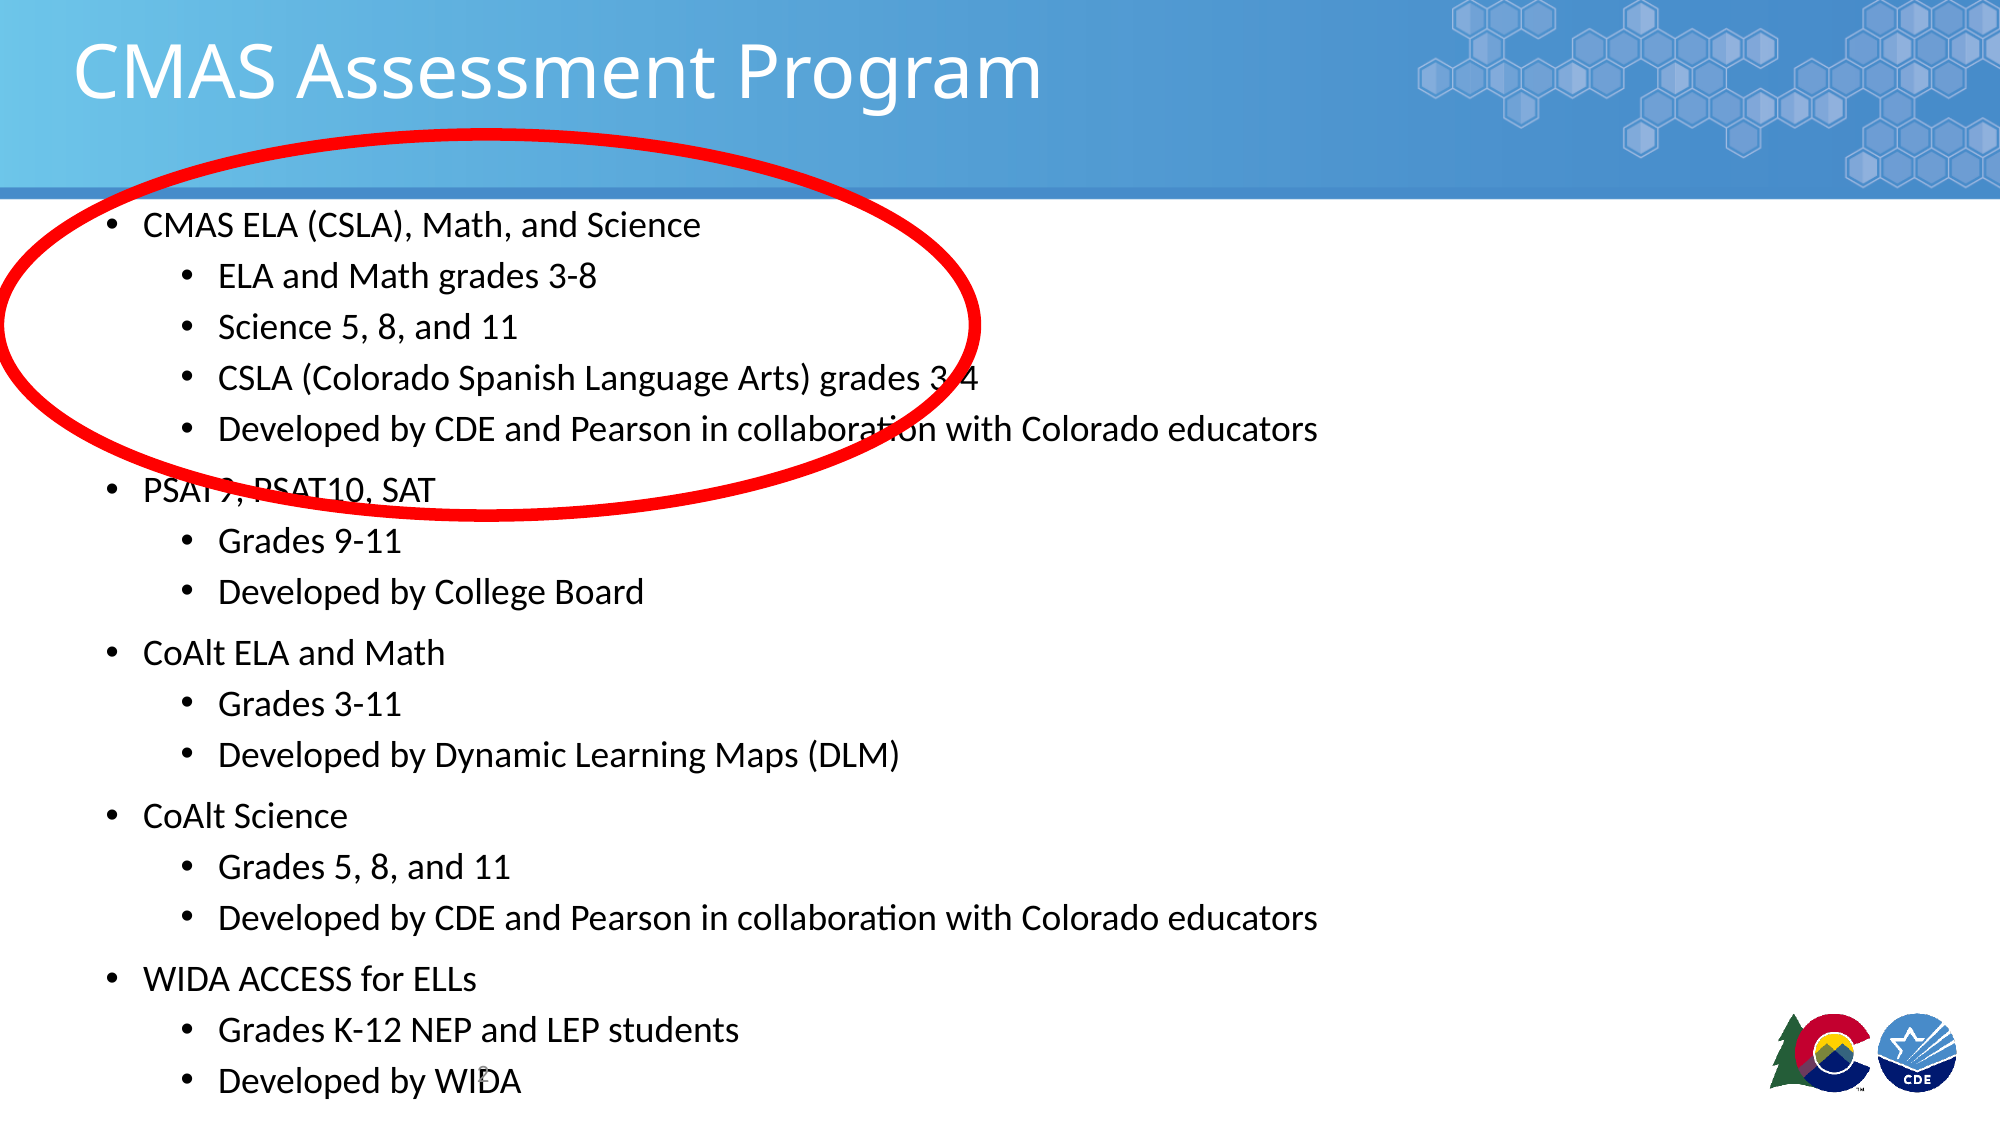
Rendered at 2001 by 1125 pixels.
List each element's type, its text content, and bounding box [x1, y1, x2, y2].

picture [0, 0, 2000, 200]
slide_number 2 [54, 1042, 505, 1103]
picture [1768, 1012, 1957, 1093]
text_box [0, 133, 976, 517]
list CMAS ELA (CSLA), Math, and Science ELA and Math grades 3-8 Science 5, 8, and 11 CSLA (Colorado Spanish Language Arts) grades 3-4 Developed by CDE and Pearson in collaboration with Colorado educators PSAT9, PSAT10, SAT Grades 9-11 Developed by College Board CoAlt ELA and Math Grades 3-11 Developed by Dynamic Learning Maps (DLM) CoAlt Science Grades 5, 8, and 11 Developed by CDE and Pearson in collaboration with Colorado educators WIDA ACCESS for ELLs Grades K-12 NEP and LEP students Developed by WIDA [105, 205, 1831, 920]
title CMAS Assessment Program [72, 33, 1396, 182]
